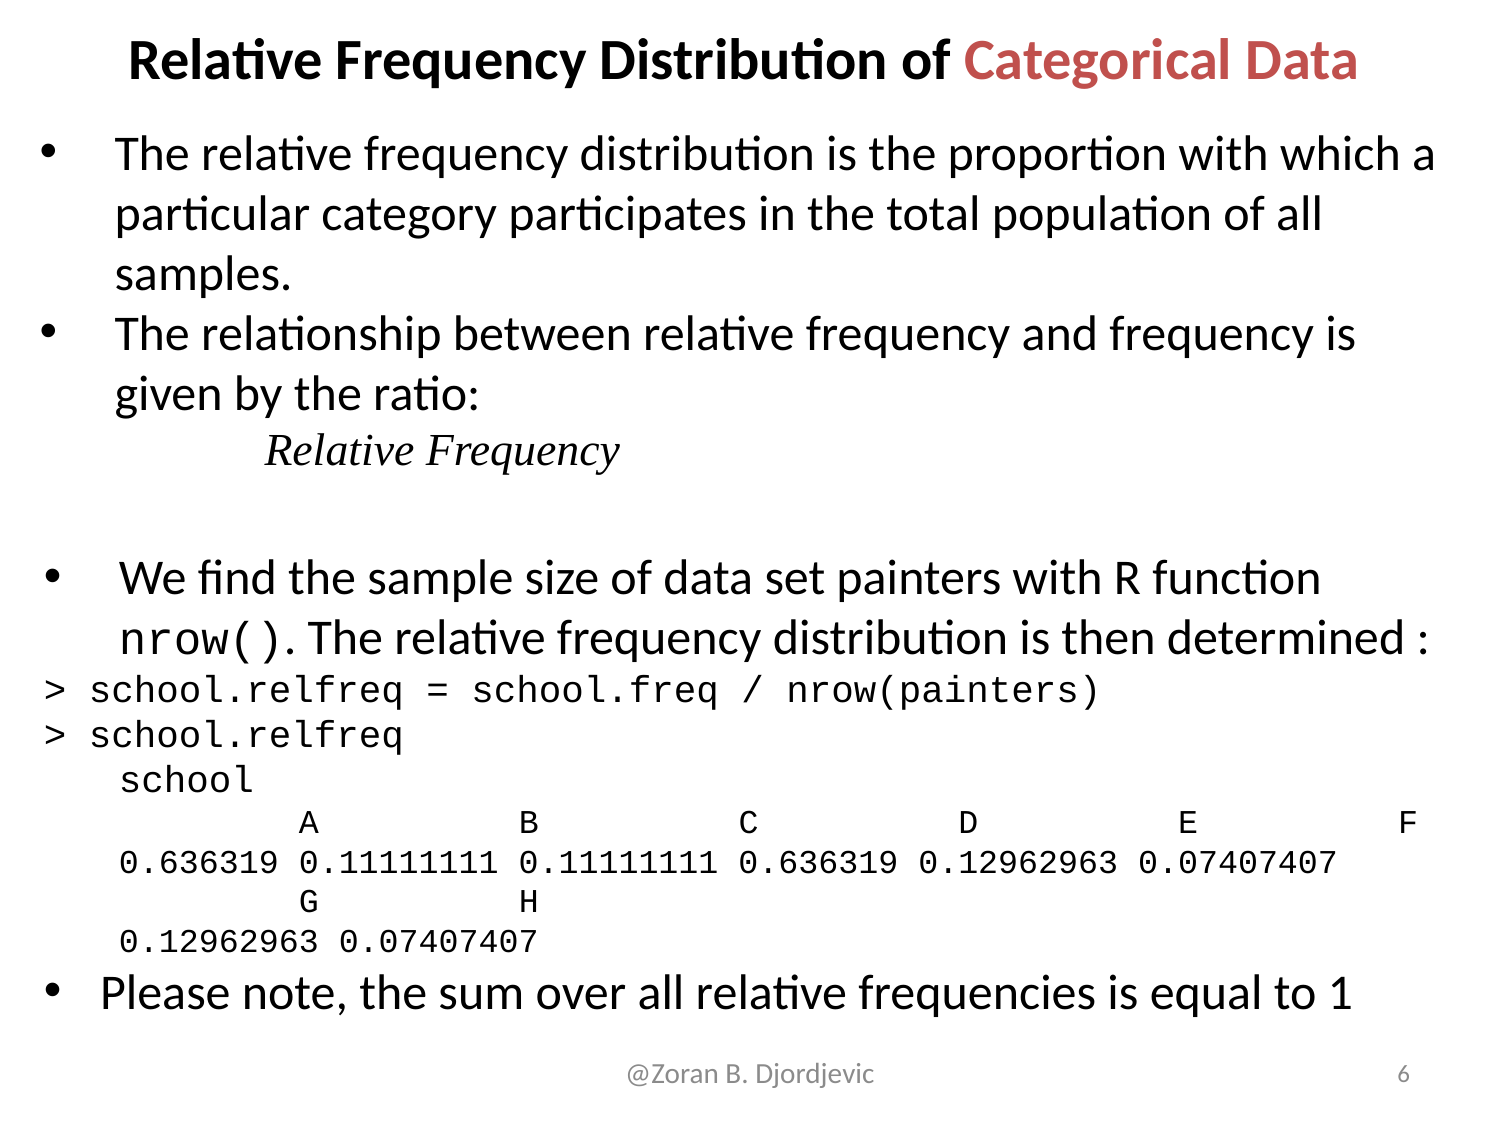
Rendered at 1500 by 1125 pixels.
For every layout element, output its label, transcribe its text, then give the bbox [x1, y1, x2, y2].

title Relative Frequency Distribution of Categorical Data [24, 6, 1463, 107]
slide_number 6 [1074, 1072, 1425, 1103]
footer @Zoran B. Djordjevic [512, 1072, 988, 1100]
text_box We find the sample size of data set painters with R function nrow(). The relative frequency distribution is then determined : > school.relfreq = school.freq / nrow(painters) > school.relfreq school A B C D E F 0.636319 0.11111111 0.11111111 0.636319 0.12962963 0.07407407 G H 0.12962963 0.07407407 Please note, the sum over all relative frequencies is equal to 1 [29, 537, 1467, 1072]
